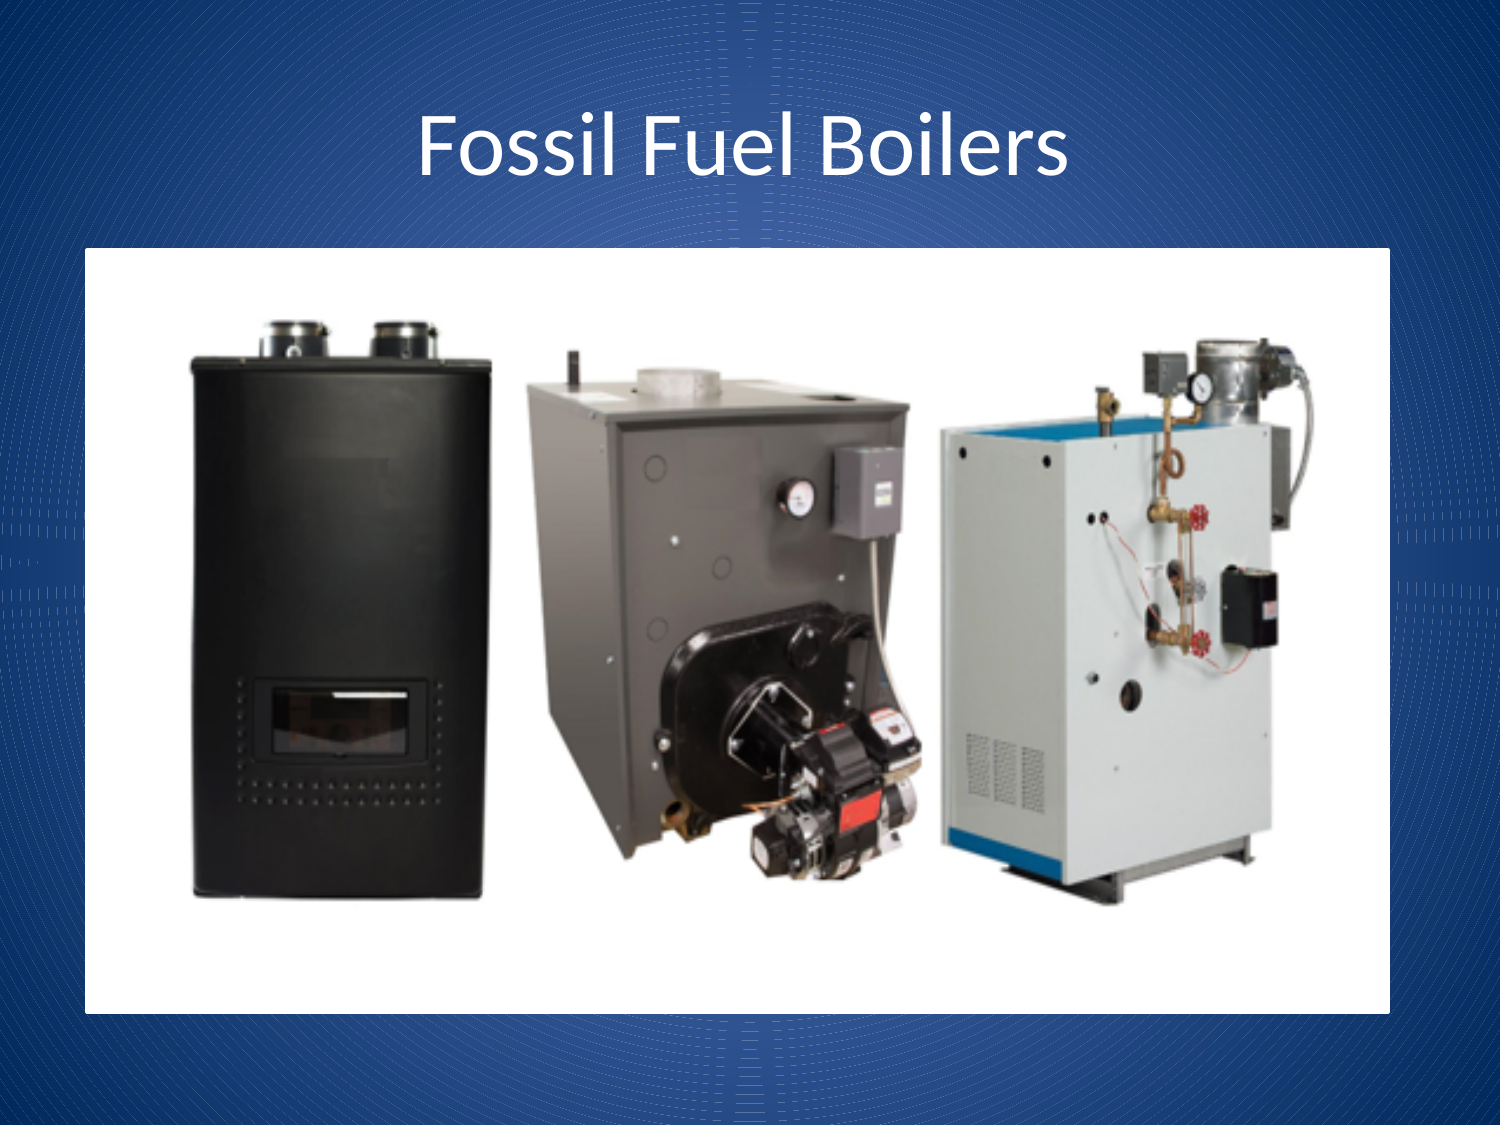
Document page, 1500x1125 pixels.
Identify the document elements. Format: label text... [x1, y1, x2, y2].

title Fossil Fuel Boilers [12, 45, 1475, 233]
text_box [85, 248, 1390, 1014]
picture [180, 299, 1319, 938]
